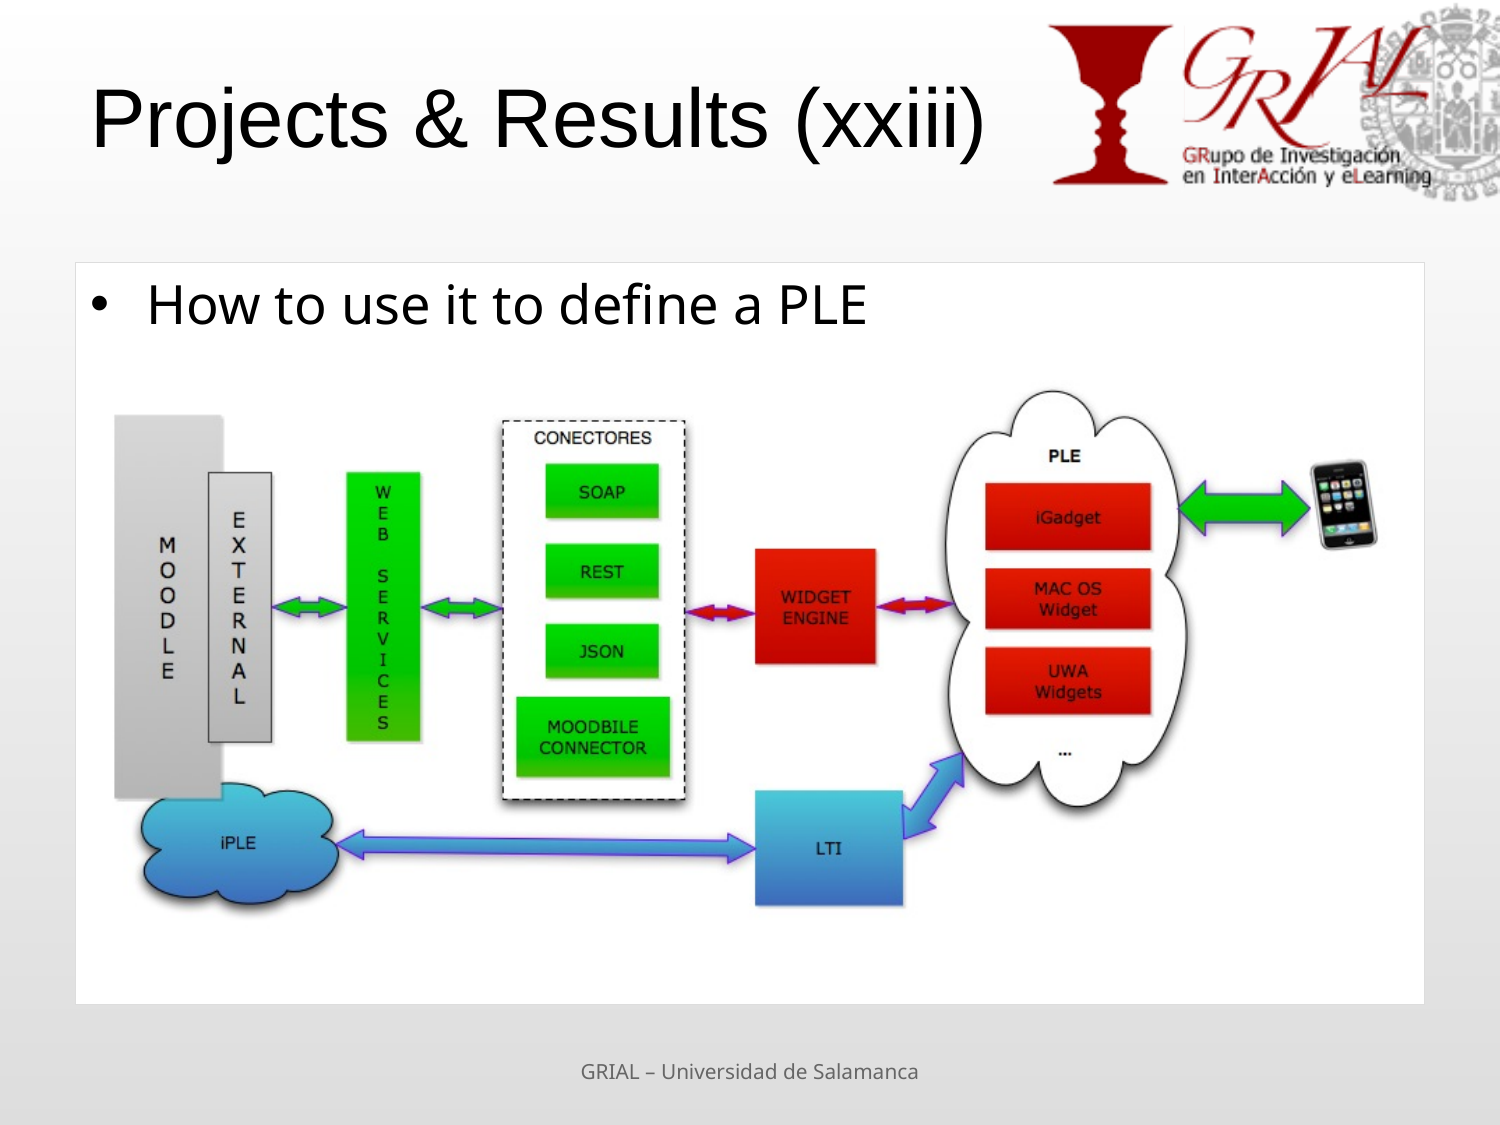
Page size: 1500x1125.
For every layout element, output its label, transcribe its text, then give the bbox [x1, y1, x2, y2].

list How to use it to define a PLE [75, 262, 1425, 1005]
title Projects & Results (xxiii) [75, 20, 1040, 209]
picture [1039, 0, 1500, 209]
picture [102, 359, 1397, 940]
footer GRIAL – Universidad de Salamanca [512, 1042, 988, 1103]
